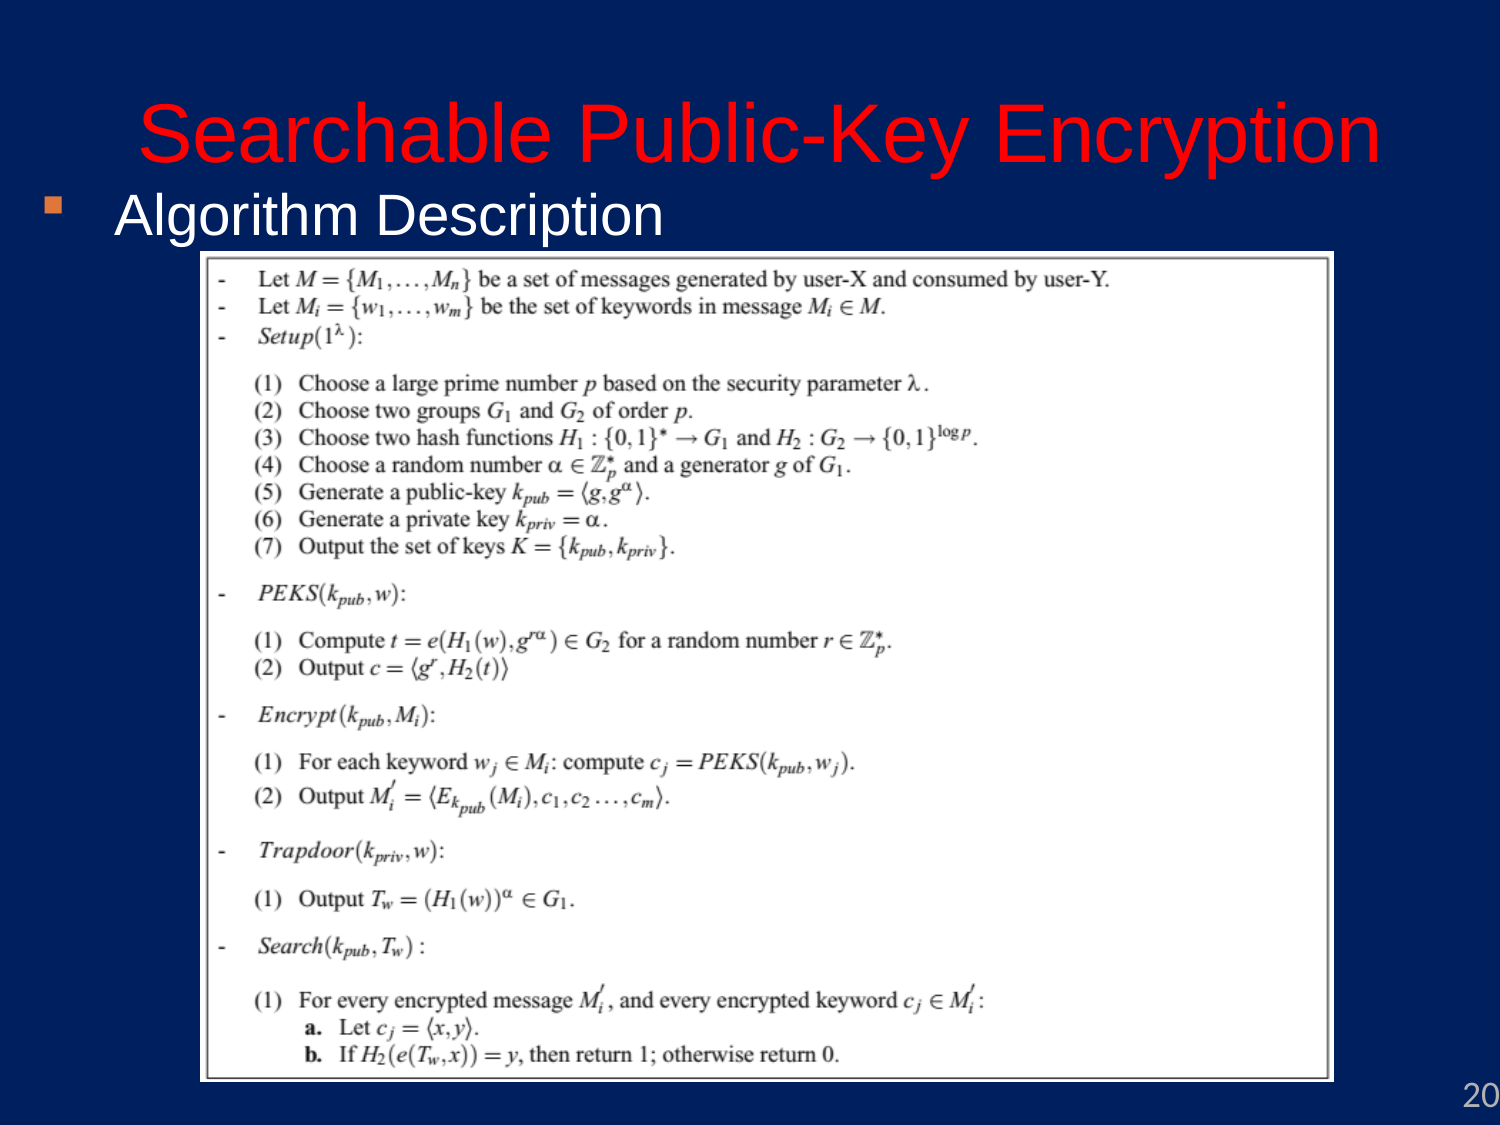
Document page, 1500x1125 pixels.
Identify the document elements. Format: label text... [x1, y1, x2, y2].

text_box Algorithm Description [37, 177, 1413, 248]
title Searchable Public-Key Encryption [44, 53, 1456, 267]
slide_number 20 [1437, 1069, 1500, 1125]
picture [199, 251, 1334, 1083]
